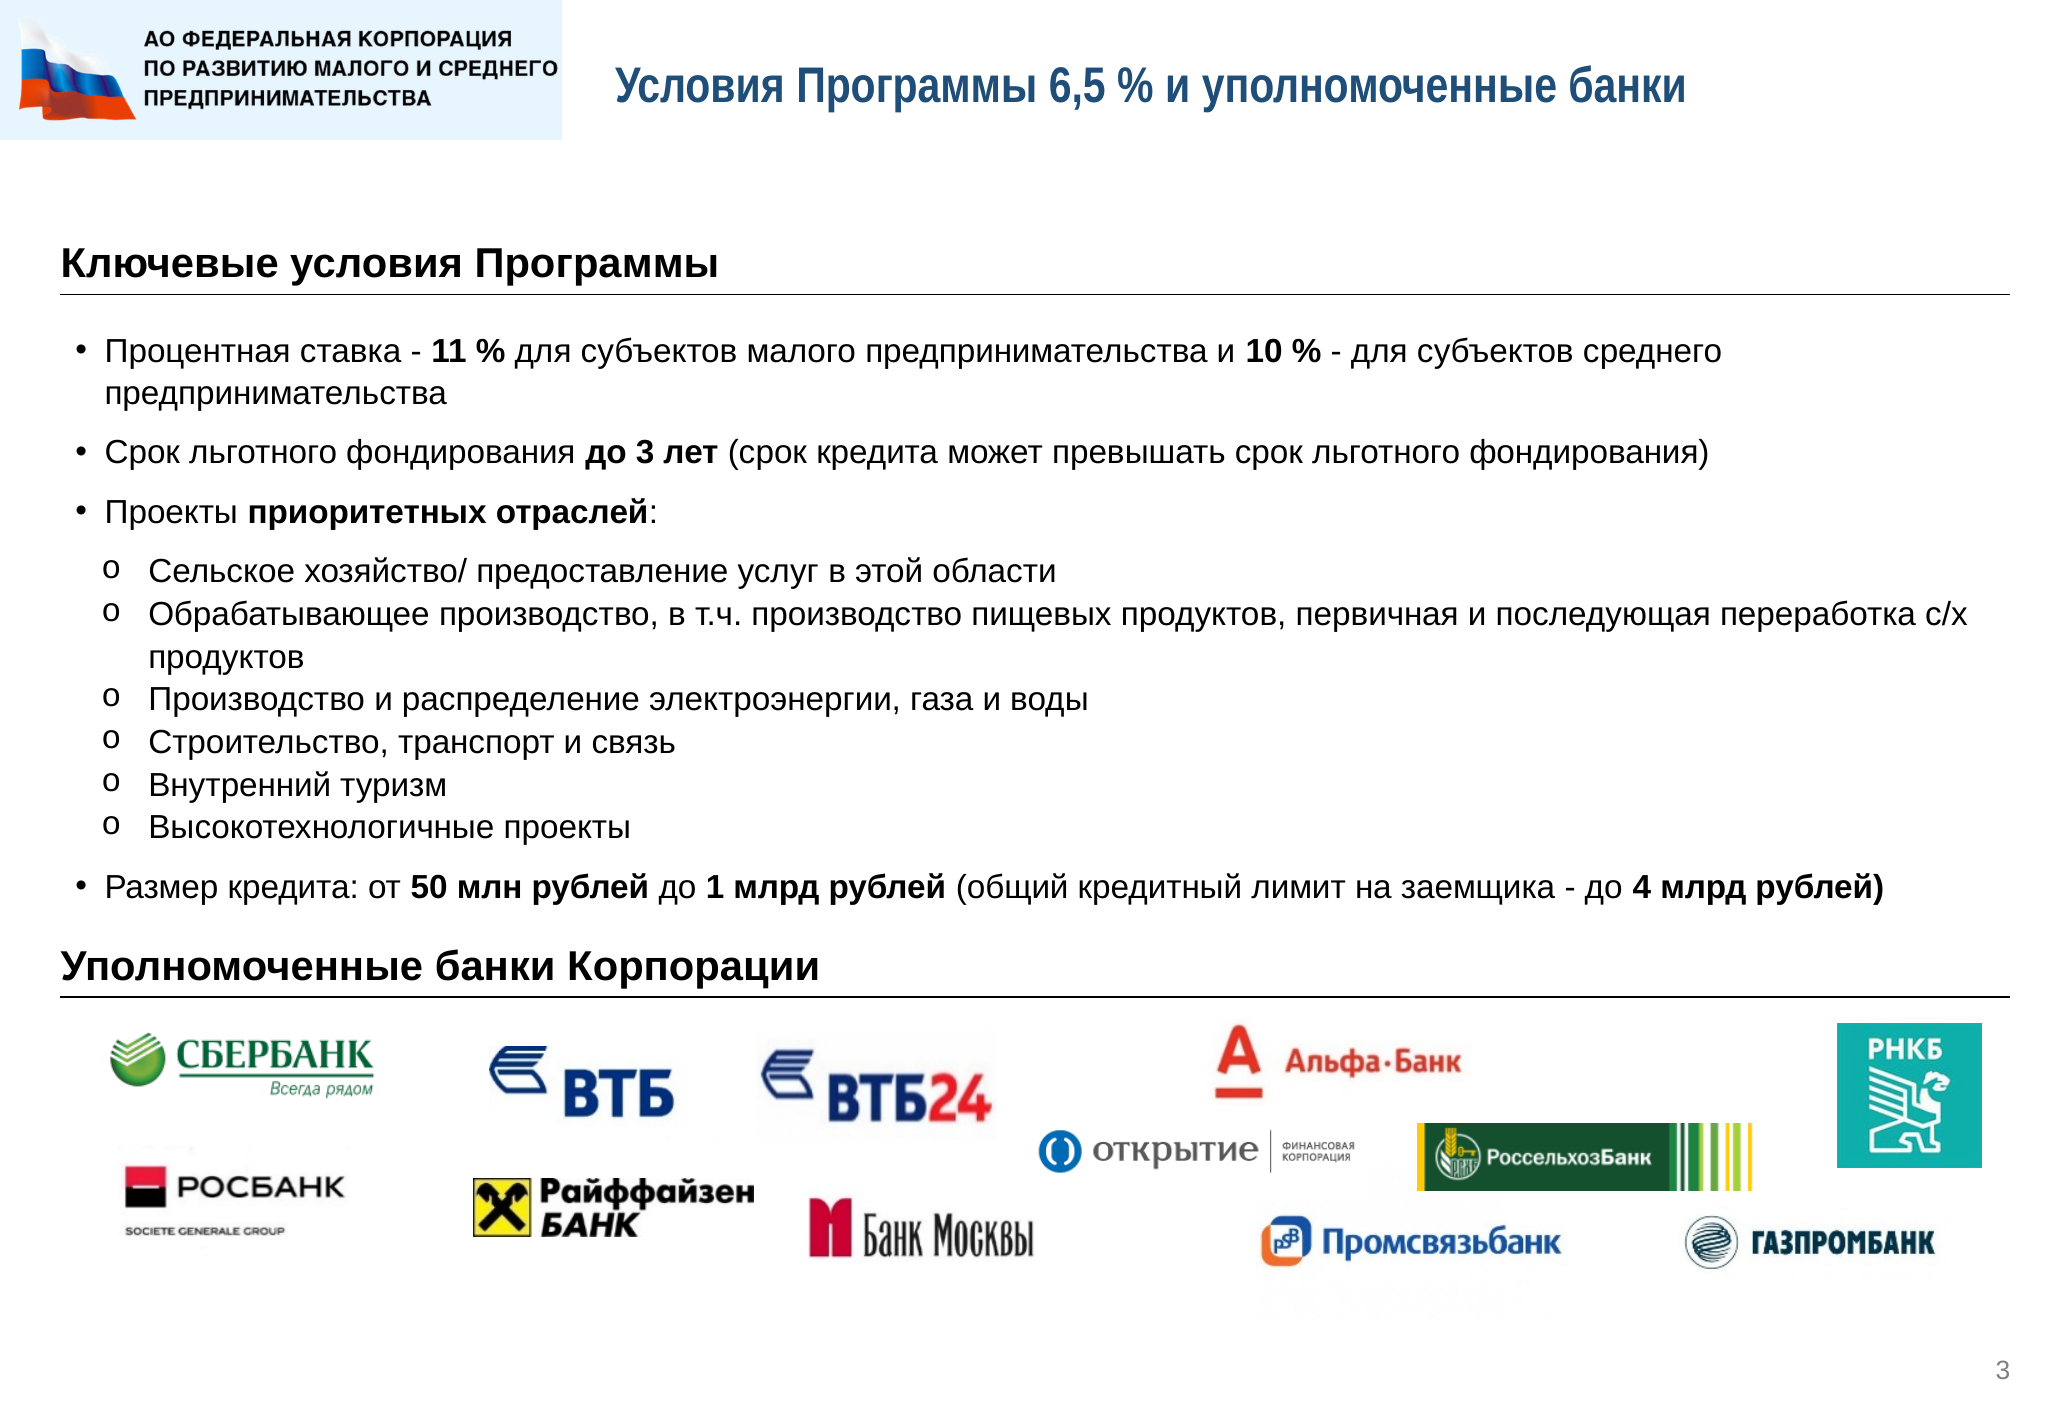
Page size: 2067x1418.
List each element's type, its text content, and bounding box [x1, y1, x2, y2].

title Условия Программы 6,5 % и уполномоченные банки [599, 24, 2011, 140]
text_box Процентная ставка - 11 % для субъектов малого предпринимательства и 10 % - для субъектов среднего предпринимательства Срок льготного фондирования до 3 лет (срок кредита может превышать срок льготного фондирования) Проекты приоритетных отраслей: Сельское хозяйство/ предоставление услуг в этой области Обрабатывающее производство, в т.ч. производство пищевых продуктов, первичная и последующая переработка с/х продуктов Производство и распределение электроэнергии, газа и воды Строительство, транспорт и связь Внутренний туризм Высокотехнологичные проекты Размер кредита: от 50 млн рублей до 1 млрд рублей (общий кредитный лимит на заемщика - до 4 млрд рублей) [60, 318, 2011, 870]
text_box Ключевые условия Программы [60, 167, 2011, 287]
text_box Уполномоченные банки Корпорации [60, 870, 2011, 990]
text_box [108, 1002, 1982, 1321]
picture [0, 0, 563, 140]
